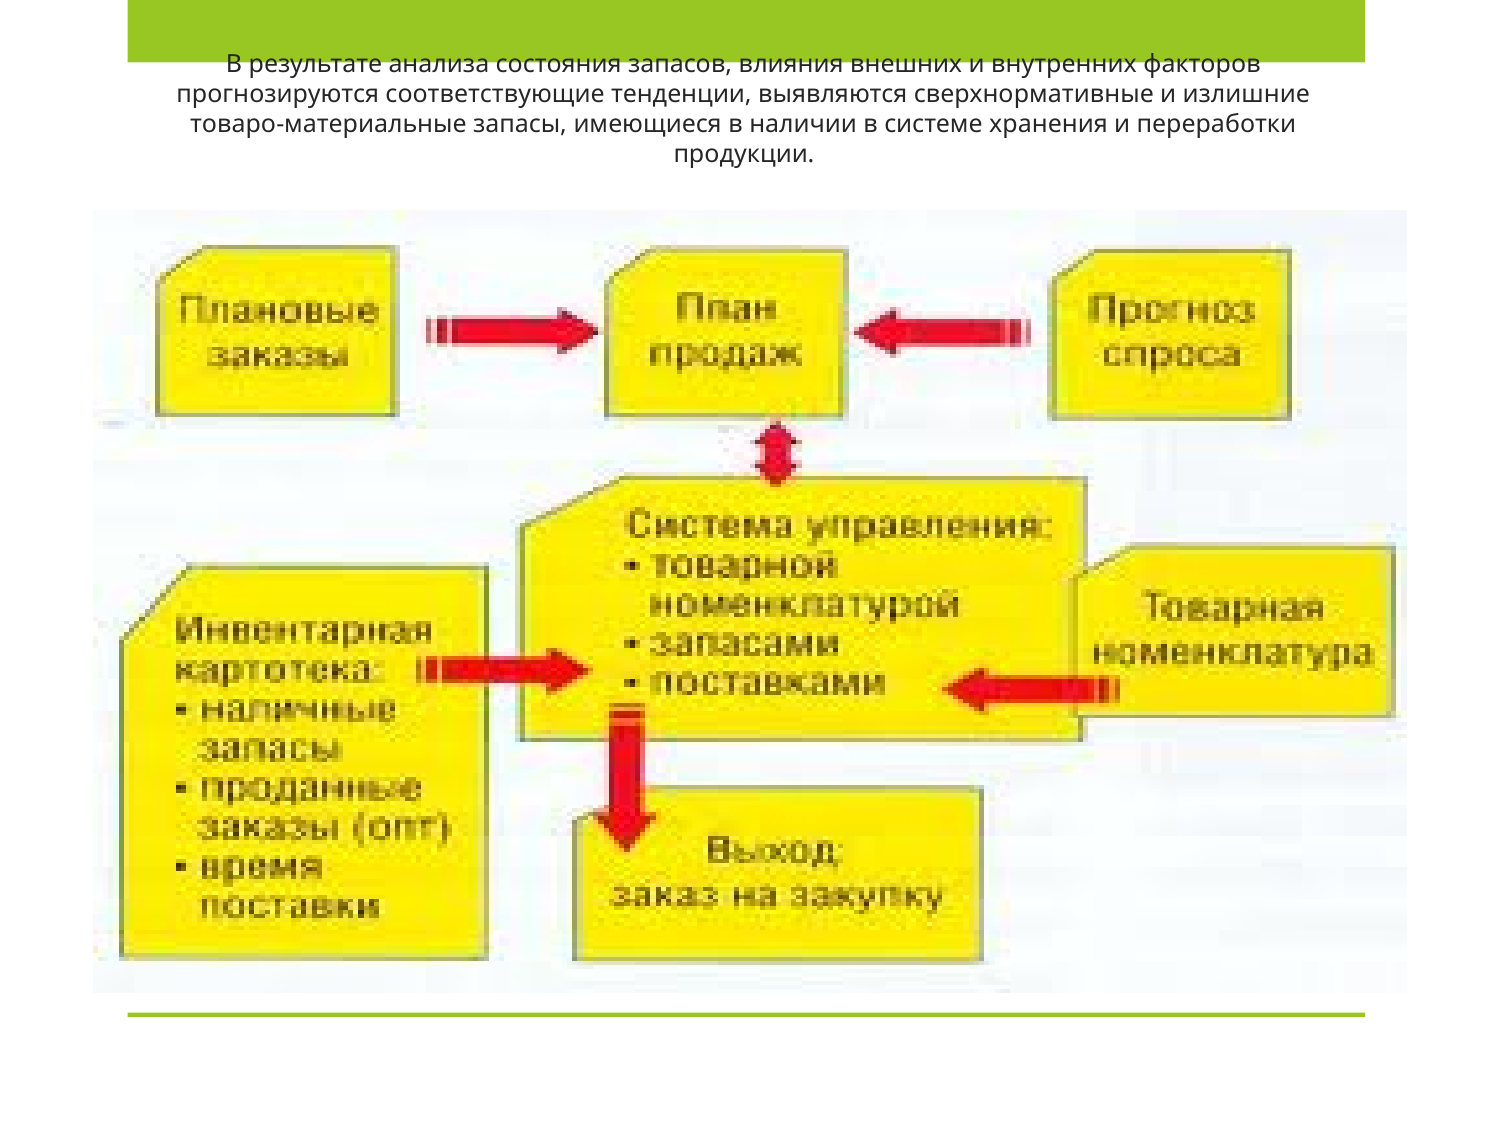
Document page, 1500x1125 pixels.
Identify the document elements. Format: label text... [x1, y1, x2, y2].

title В результате анализа состояния запасов, влияния внешних и внутренних факторов прогнозируются соответствующие тенденции, выявляются сверхнормативные и излишние товаро-материальные запасы, имеющиеся в наличии в системе хранения и переработки продукции. [111, 66, 1377, 176]
picture [92, 210, 1408, 993]
